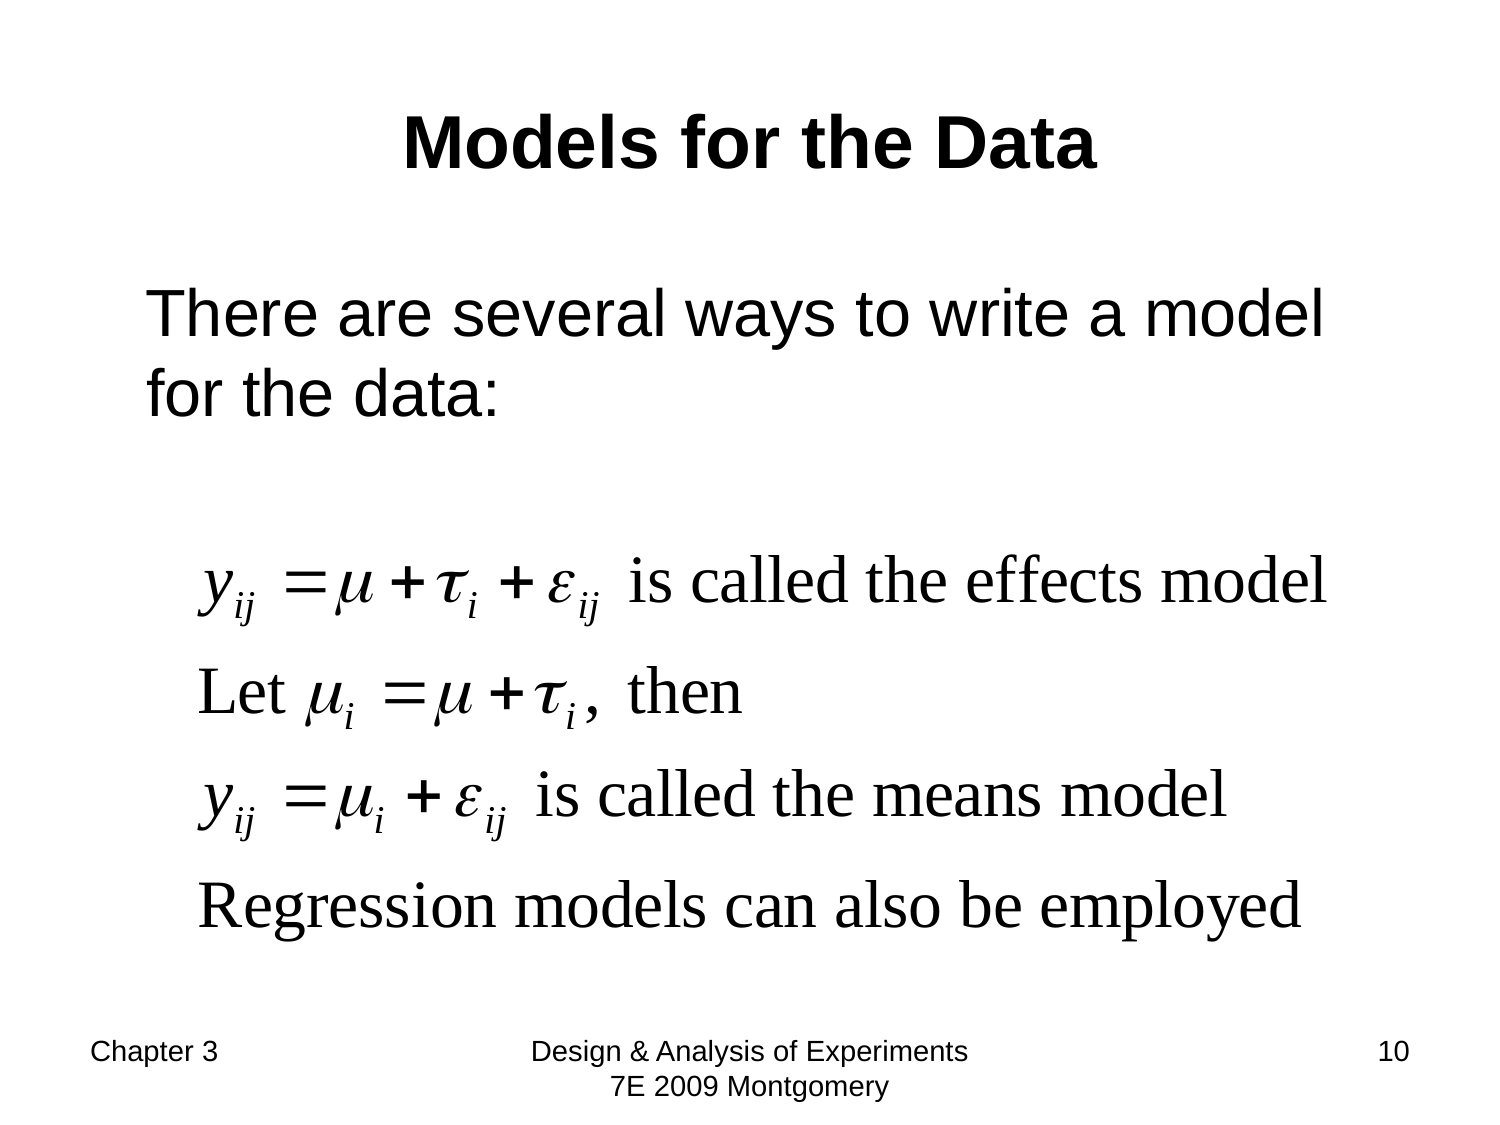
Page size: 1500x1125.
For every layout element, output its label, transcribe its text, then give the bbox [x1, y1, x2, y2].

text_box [187, 537, 1338, 955]
list There are several ways to write a model for the data: [74, 262, 1426, 1006]
footer Design & Analysis of Experiments 7E 2009 Montgomery [512, 1024, 988, 1103]
slide_number 10 [1074, 1024, 1426, 1103]
title Models for the Data [74, 44, 1426, 233]
slide_number Chapter 3 [74, 1024, 426, 1103]
